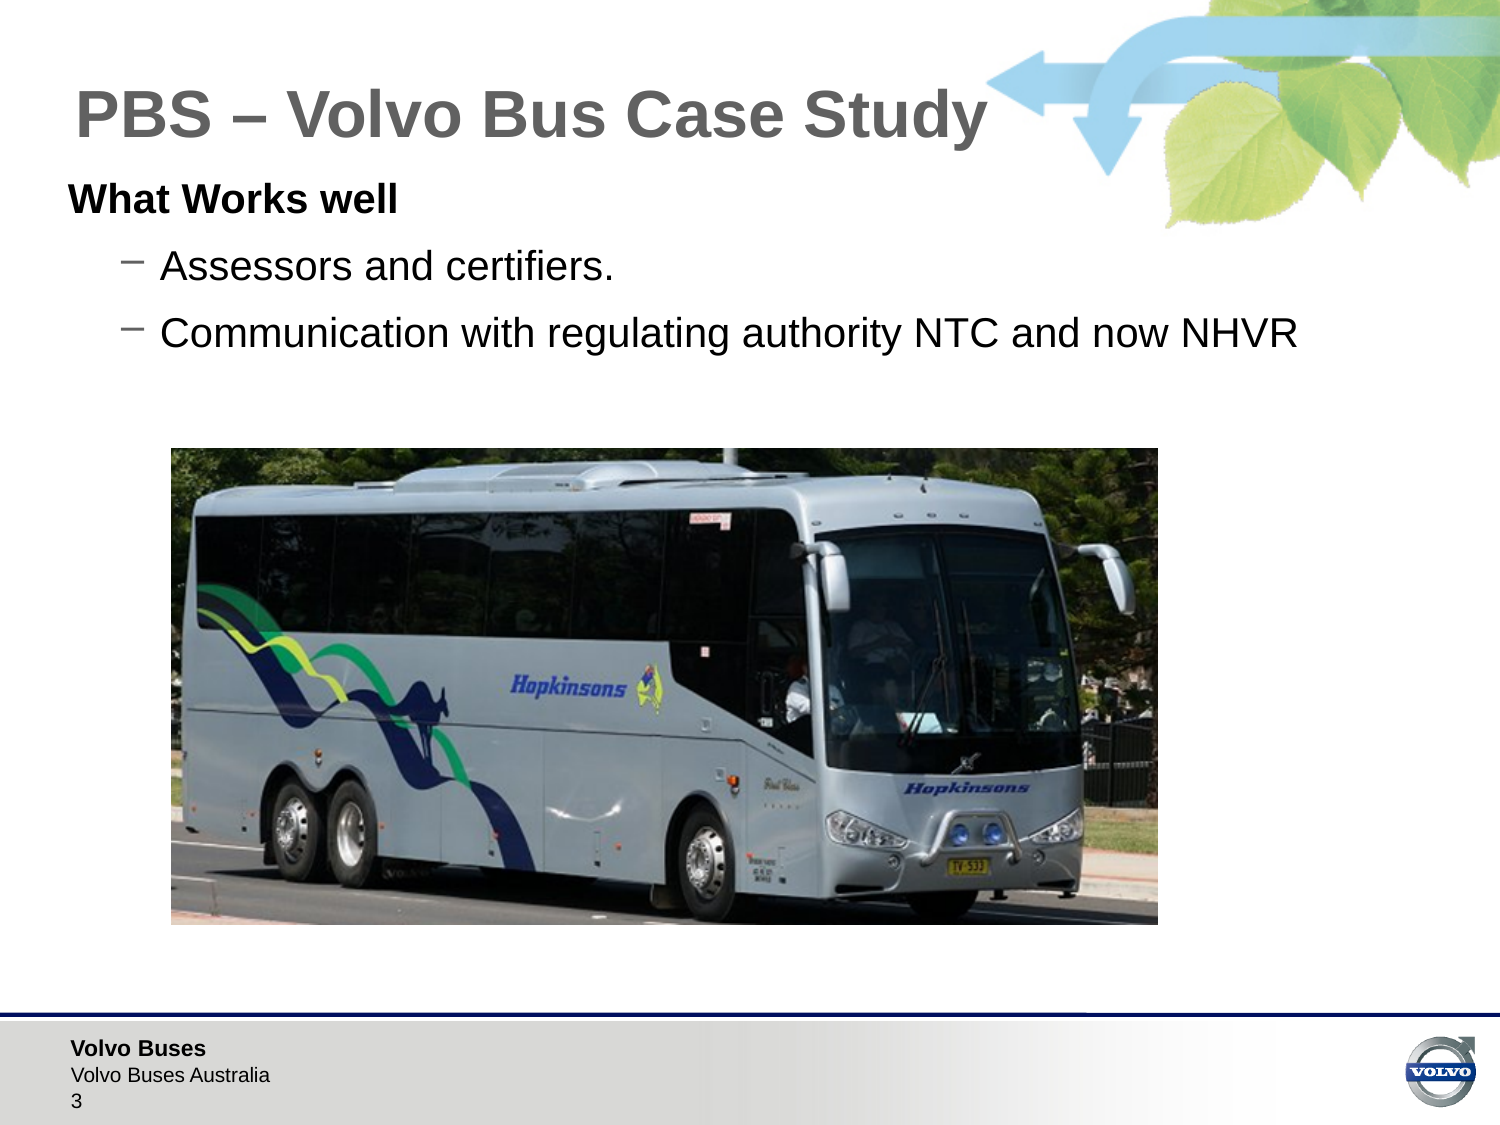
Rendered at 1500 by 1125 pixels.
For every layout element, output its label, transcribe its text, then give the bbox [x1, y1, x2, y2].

picture [1372, 1022, 1499, 1114]
footer Volvo Buses Australia [55, 1054, 1184, 1090]
title PBS – Volvo Bus Case Study [60, 72, 1077, 164]
picture [171, 448, 1158, 926]
slide_number 3 [55, 1085, 139, 1121]
picture [0, 1021, 1308, 1125]
list What Works well Assessors and certifiers. Communication with regulating authority NTC and now NHVR [52, 164, 1379, 804]
picture [923, 0, 1500, 351]
